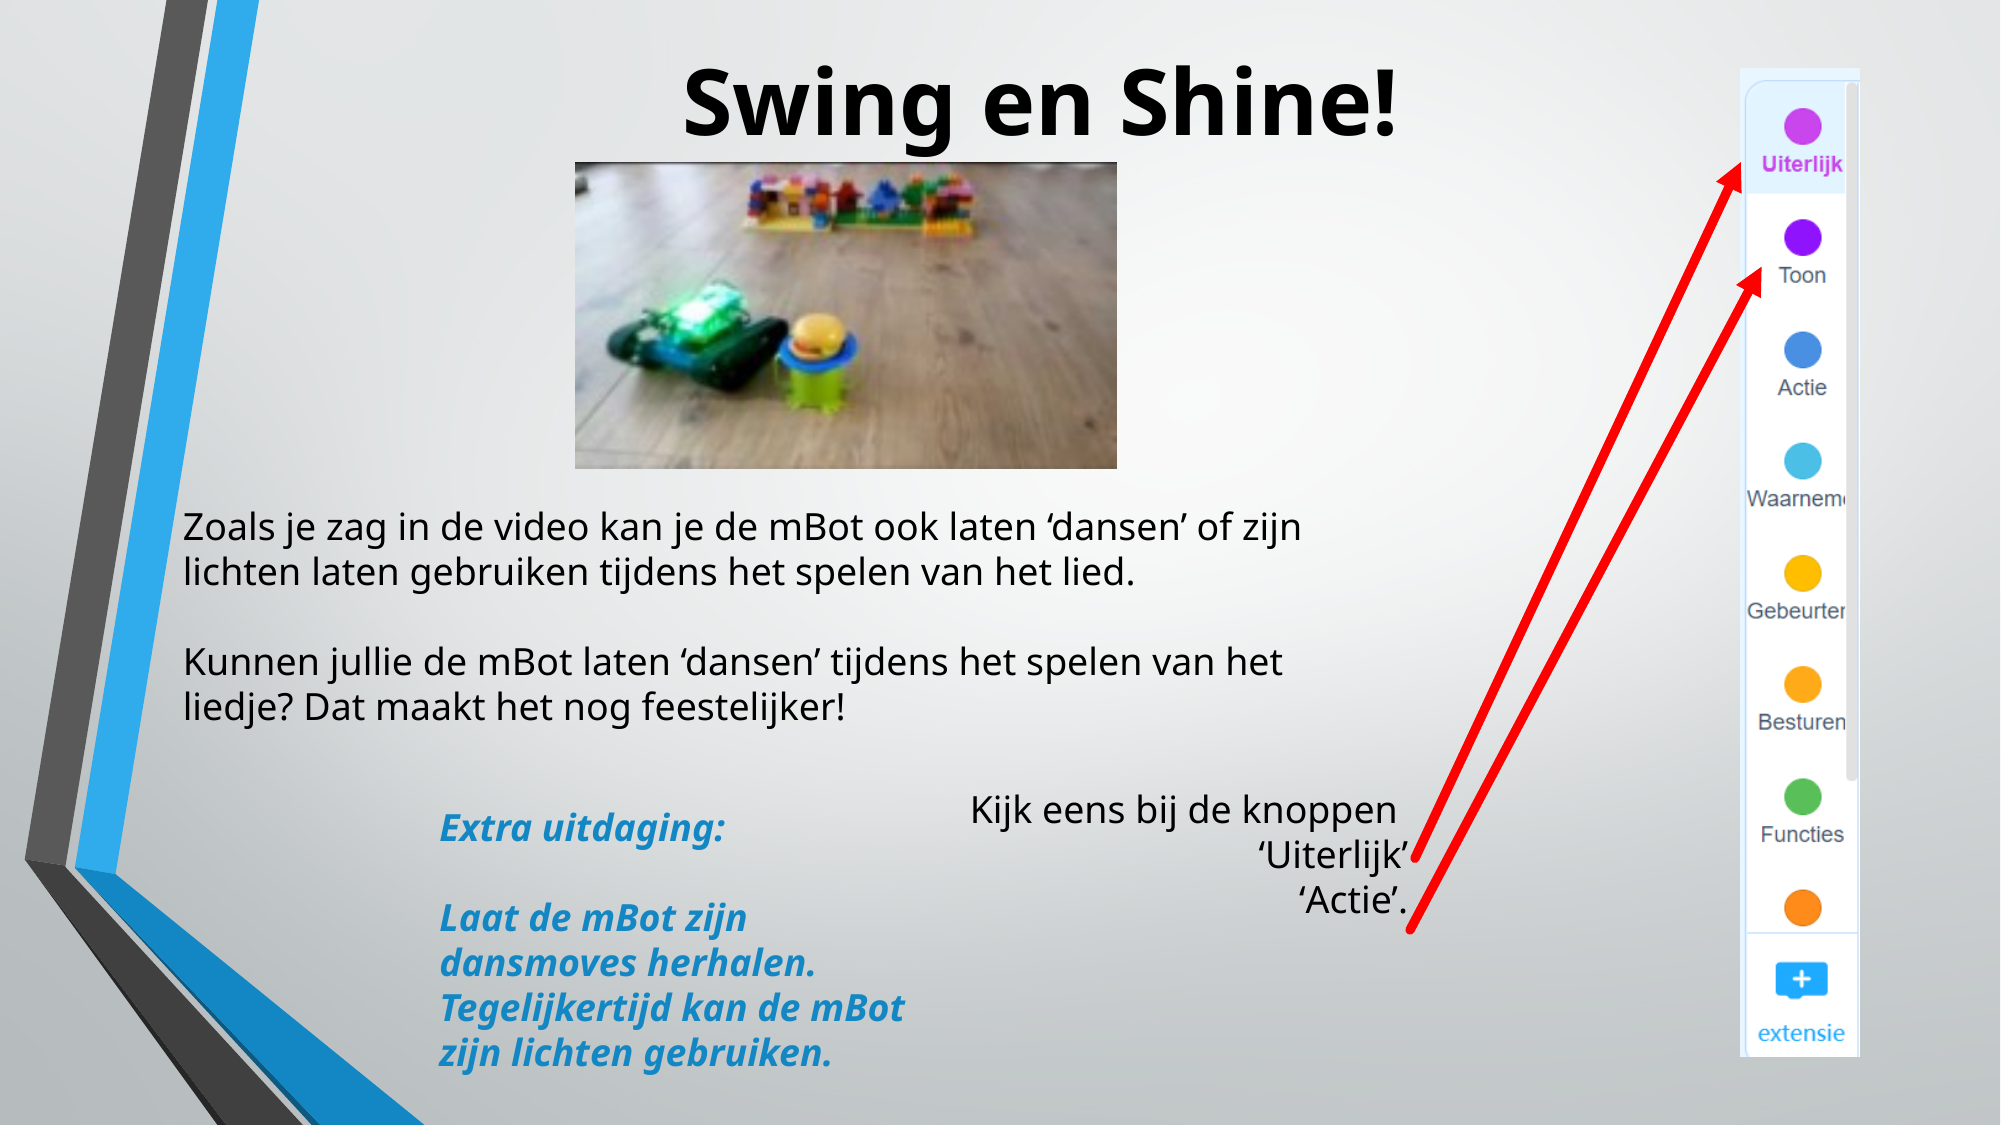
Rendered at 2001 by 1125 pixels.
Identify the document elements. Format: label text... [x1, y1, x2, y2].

text_box Extra uitdaging: Laat de mBot zijn dansmoves herhalen. Tegelijkertijd kan de mBot zijn lichten gebruiken. [424, 796, 947, 1082]
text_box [1414, 161, 1742, 266]
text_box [1409, 266, 1762, 931]
picture [1740, 68, 1860, 1057]
text_box Zoals je zag in de video kan je de mBot ook laten ‘dansen’ of zijn lichten laten gebruiken tijdens het spelen van het lied. Kunnen jullie de mBot laten ‘dansen’ tijdens het spelen van het liedje? Dat maakt het nog feestelijker! [168, 495, 1357, 736]
text_box Swing en Shine! [281, 35, 1800, 161]
text_box Kijk eens bij de knoppen ‘Uiterlijk’ ‘Actie’. [727, 778, 1409, 929]
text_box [573, 161, 1118, 470]
